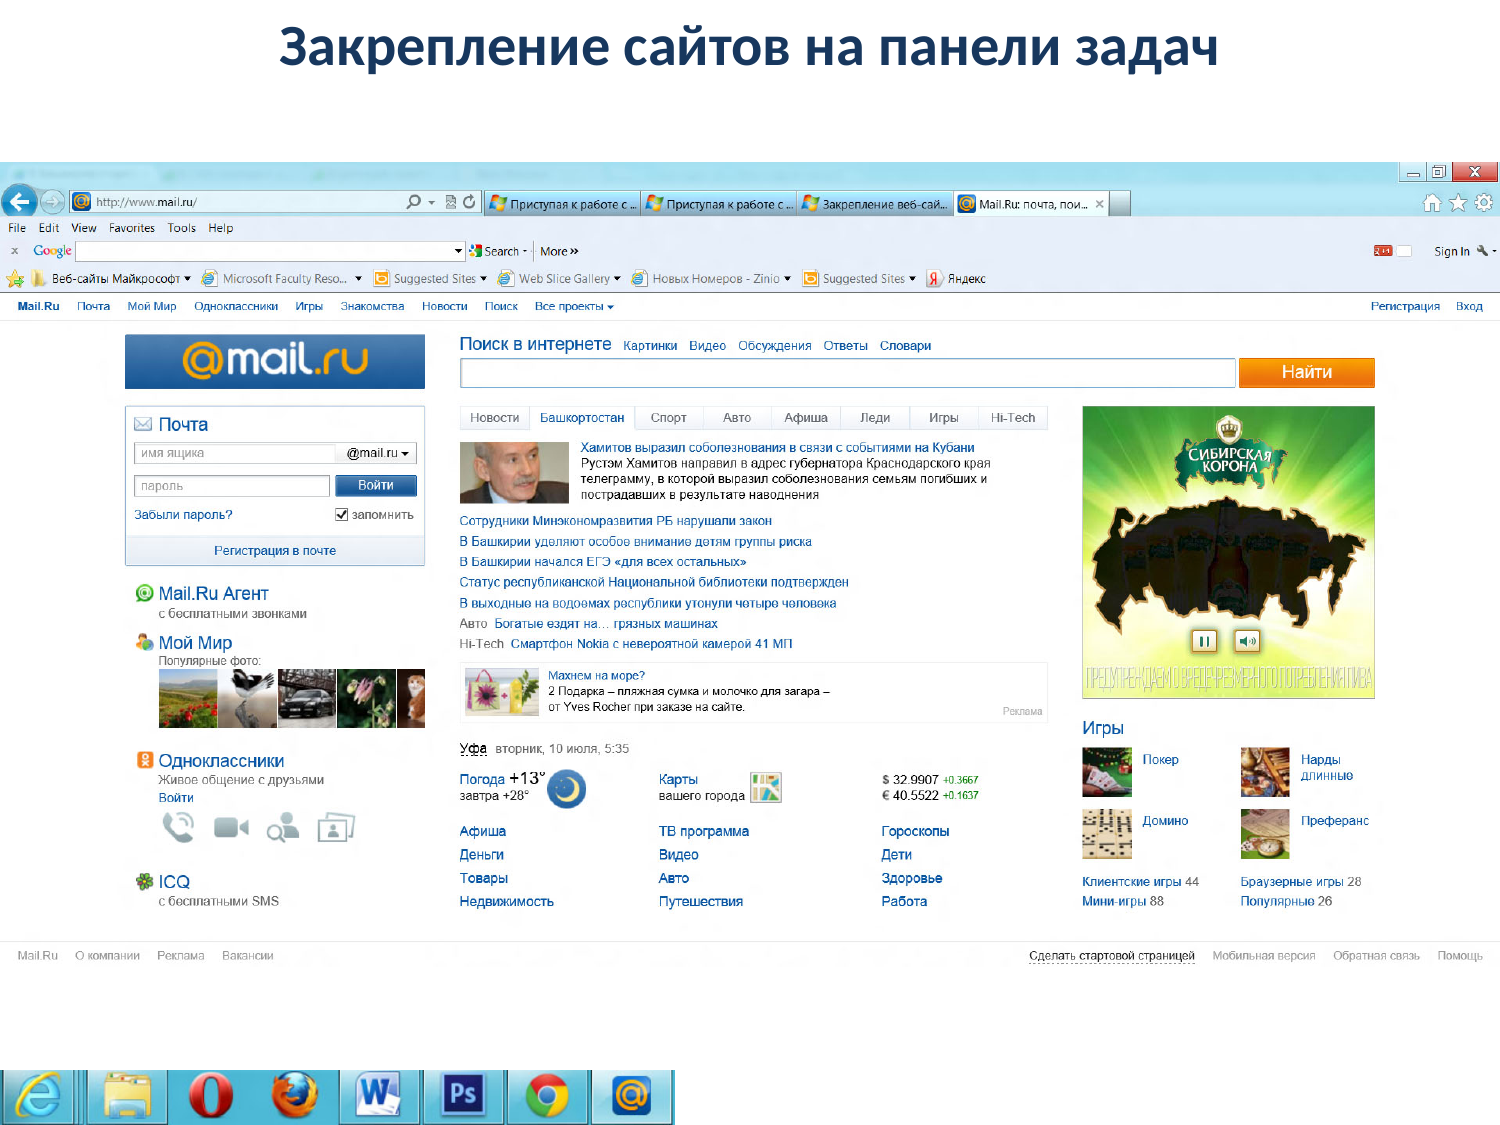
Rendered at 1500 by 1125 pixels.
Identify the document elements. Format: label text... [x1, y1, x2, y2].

picture [0, 1070, 676, 1125]
text_box Закрепление сайтов на панели задач [0, 0, 1500, 85]
picture [0, 162, 1500, 967]
